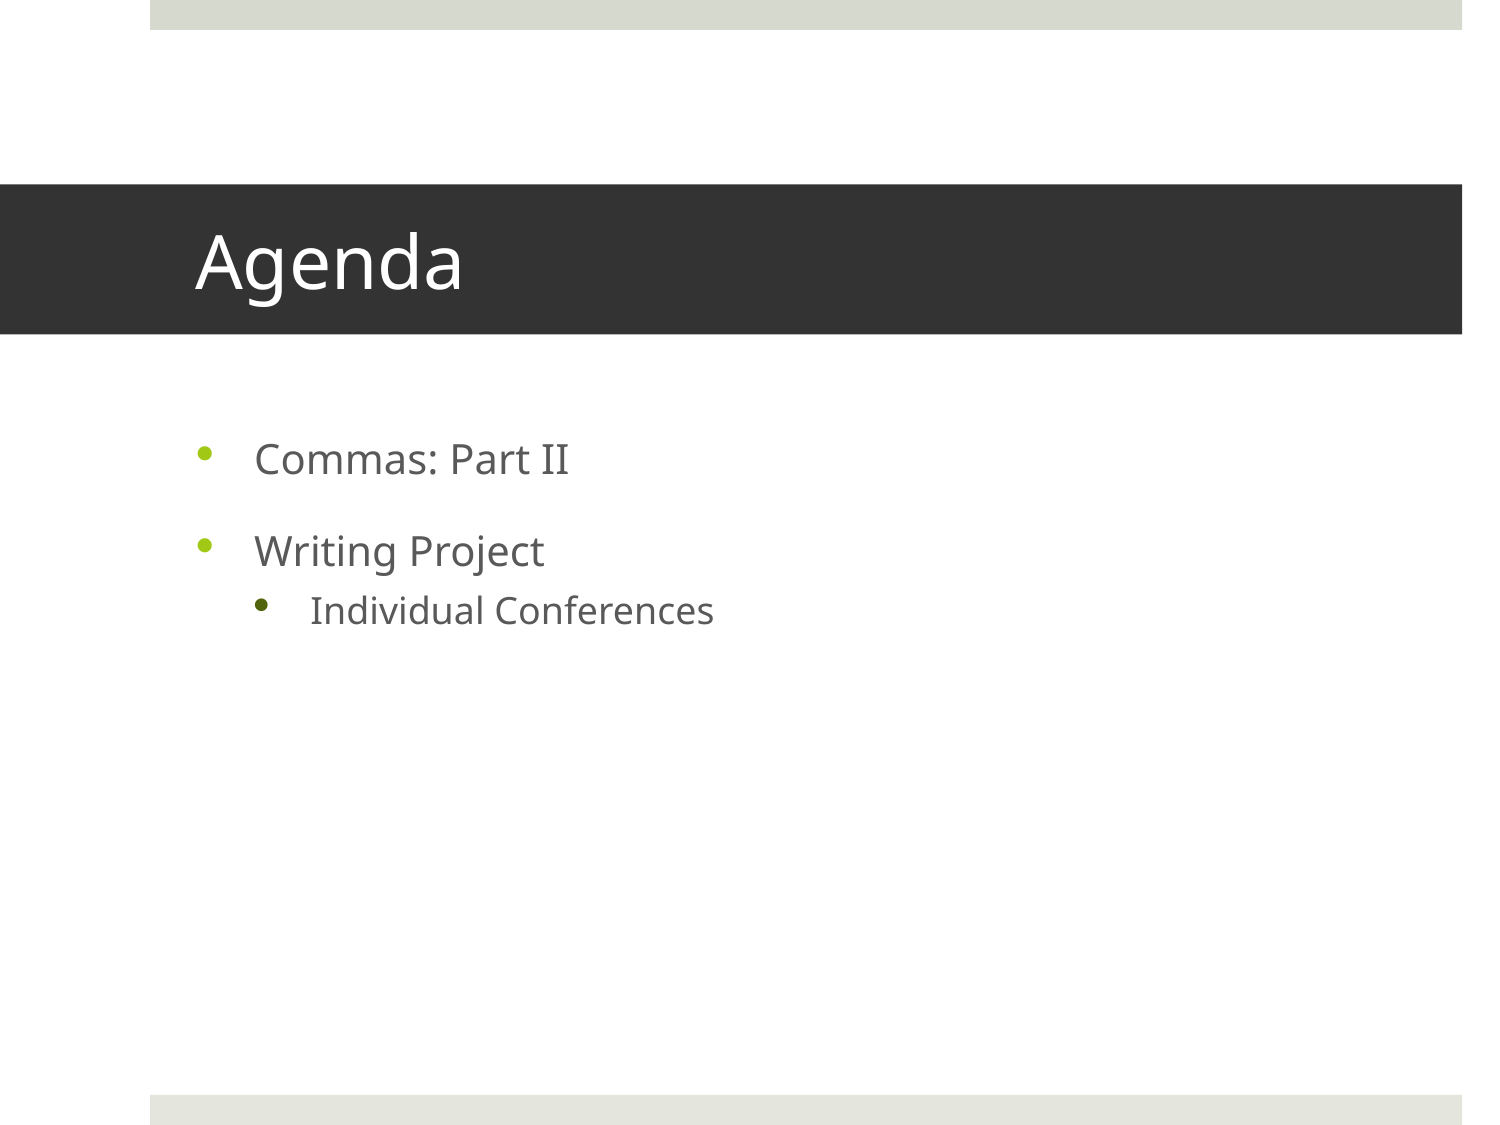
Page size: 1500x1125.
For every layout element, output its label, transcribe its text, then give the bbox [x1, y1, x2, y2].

list Commas: Part II Writing Project Individual Conferences [182, 425, 1432, 1028]
title Agenda [0, 184, 1463, 335]
